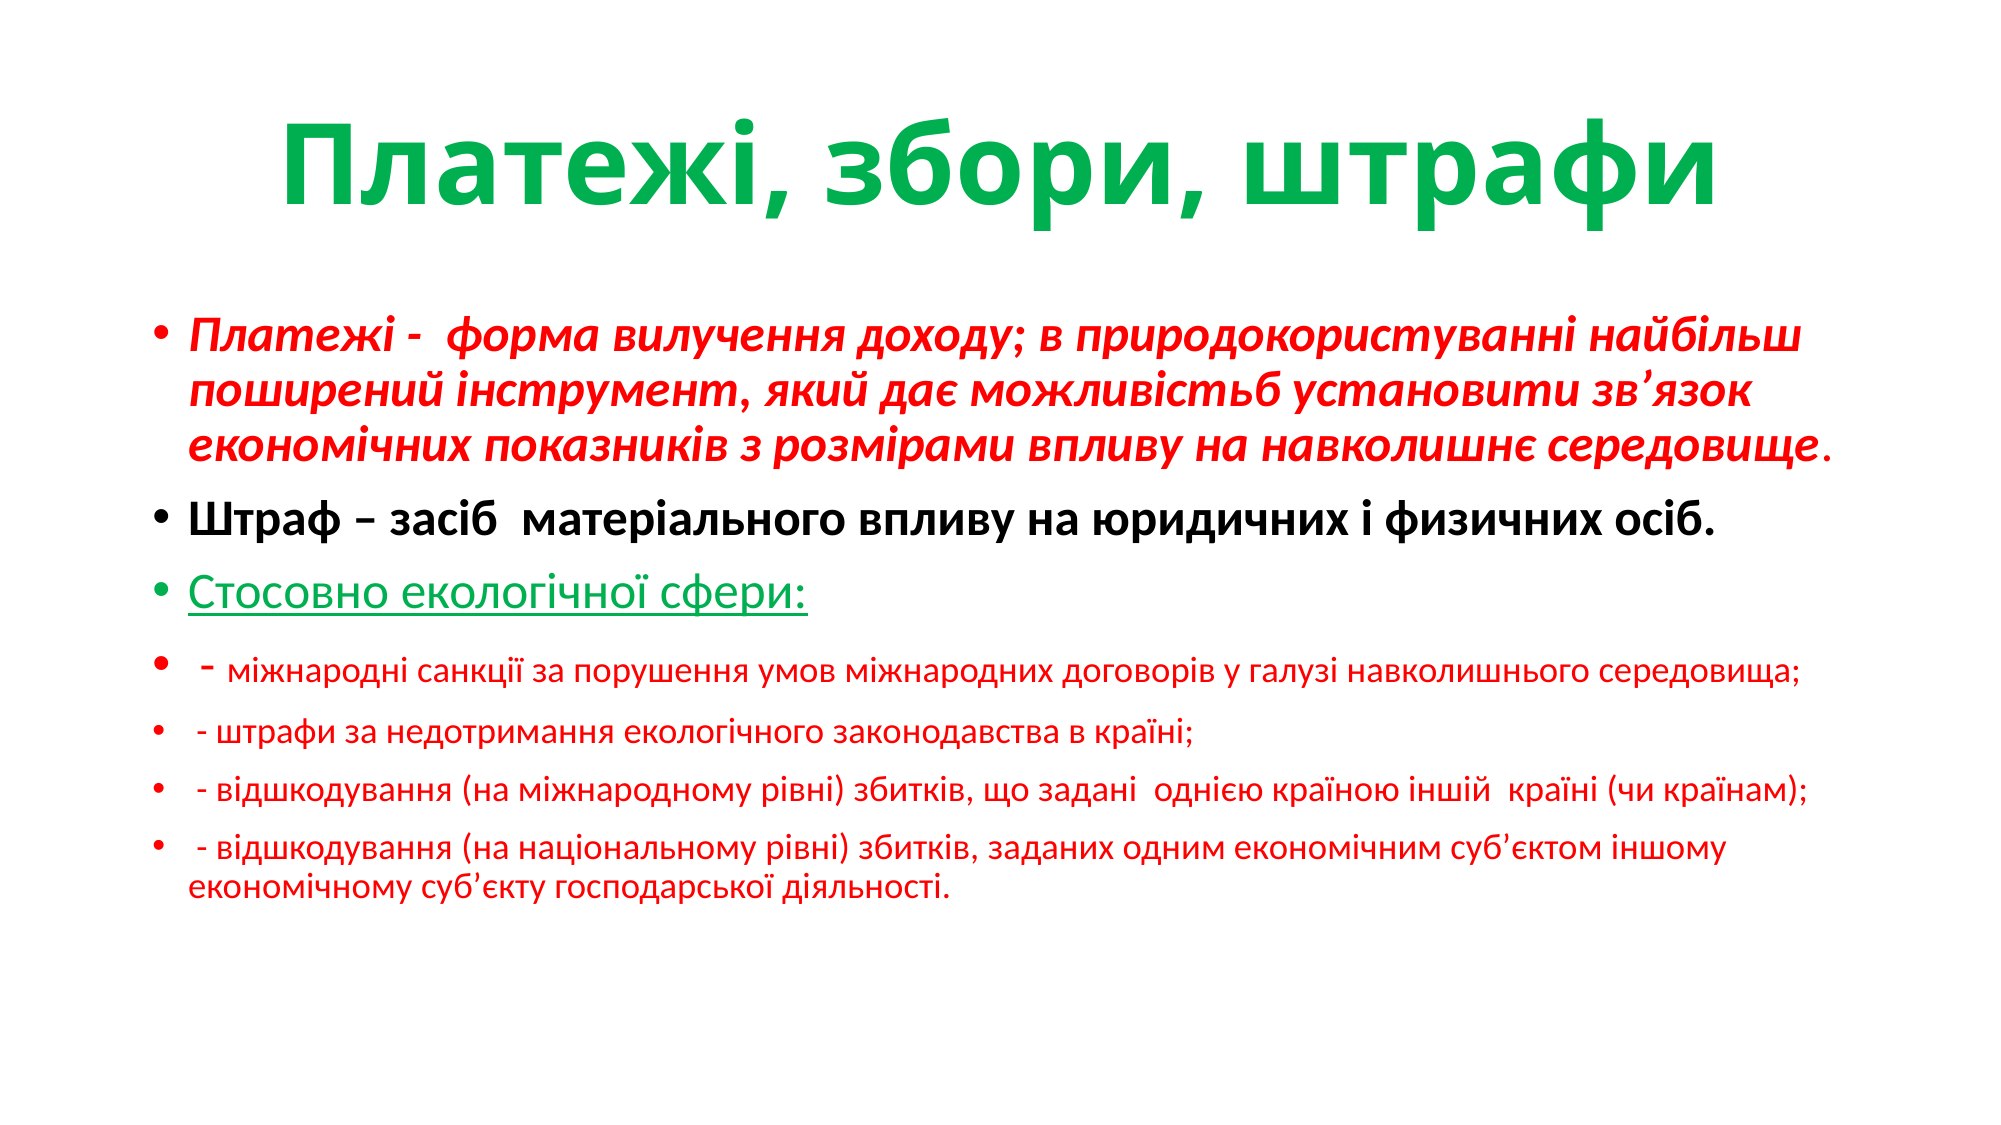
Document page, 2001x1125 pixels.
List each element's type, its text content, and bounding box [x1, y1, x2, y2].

title Платежі, збори, штрафи [137, 59, 1863, 278]
list Платежі - форма вилучення доходу; в природокористуванні найбільш поширений інструмент, який дає можливістьб установити зв’язок економічних показників з розмірами впливу на навколишнє середовище. Штраф – засіб матеріального впливу на юридичних і физичних осіб. Стосовно екологічної сфери: - міжнародні санкції за порушення умов міжнародних договорів у галузі навколишнього середовища; - штрафи за недотримання екологічного законодавства в країні; - відшкодування (на міжнародному рівні) збитків, що задані однією країною іншій країні (чи країнам); - відшкодування (на національному рівні) збитків, заданих одним економічним суб’єктом іншому економічному суб’єкту господарської діяльності. [137, 299, 1863, 1014]
